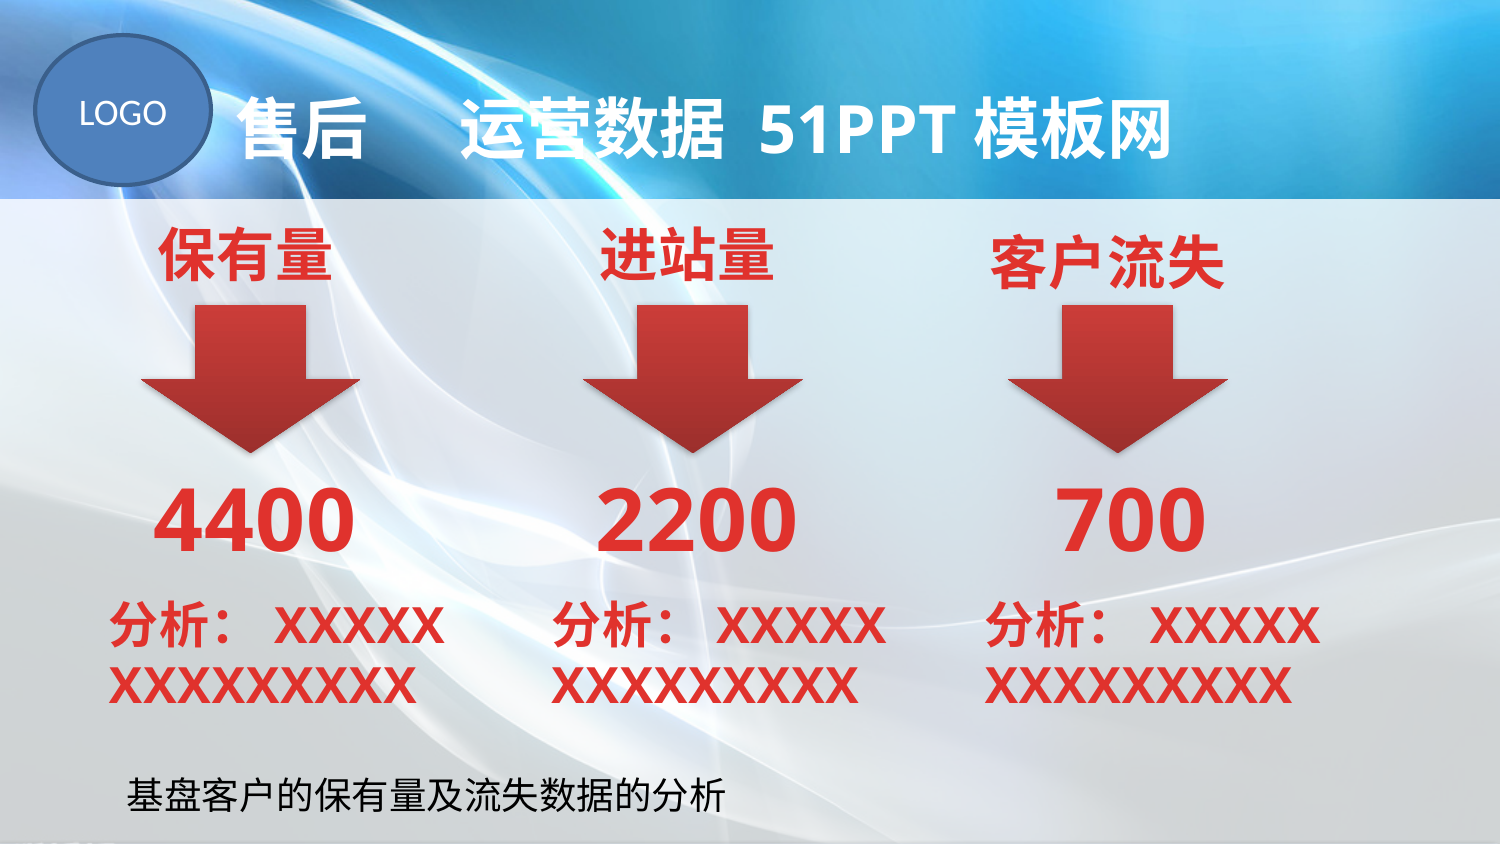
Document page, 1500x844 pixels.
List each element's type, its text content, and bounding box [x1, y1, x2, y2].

text_box 4400 [138, 456, 372, 577]
text_box 客户流失 [974, 218, 1241, 304]
text_box 分析：XXXXX XXXXXXXXX [536, 585, 902, 721]
picture [0, 0, 1500, 199]
text_box 售后 运营数据 51PPT模板网 [220, 79, 1189, 174]
text_box [582, 304, 803, 454]
text_box 分析：XXXXX XXXXXXXXX [969, 585, 1336, 721]
text_box 进站量 [584, 210, 792, 296]
text_box 保有量 [142, 210, 349, 296]
text_box 700 [1041, 456, 1223, 577]
text_box 基盘客户的保有量及流失数据的分析 [112, 764, 750, 825]
text_box 分析：XXXXX XXXXXXXXX [94, 585, 460, 721]
text_box 2200 [580, 456, 814, 577]
text_box [1007, 304, 1228, 454]
text_box [140, 304, 361, 454]
